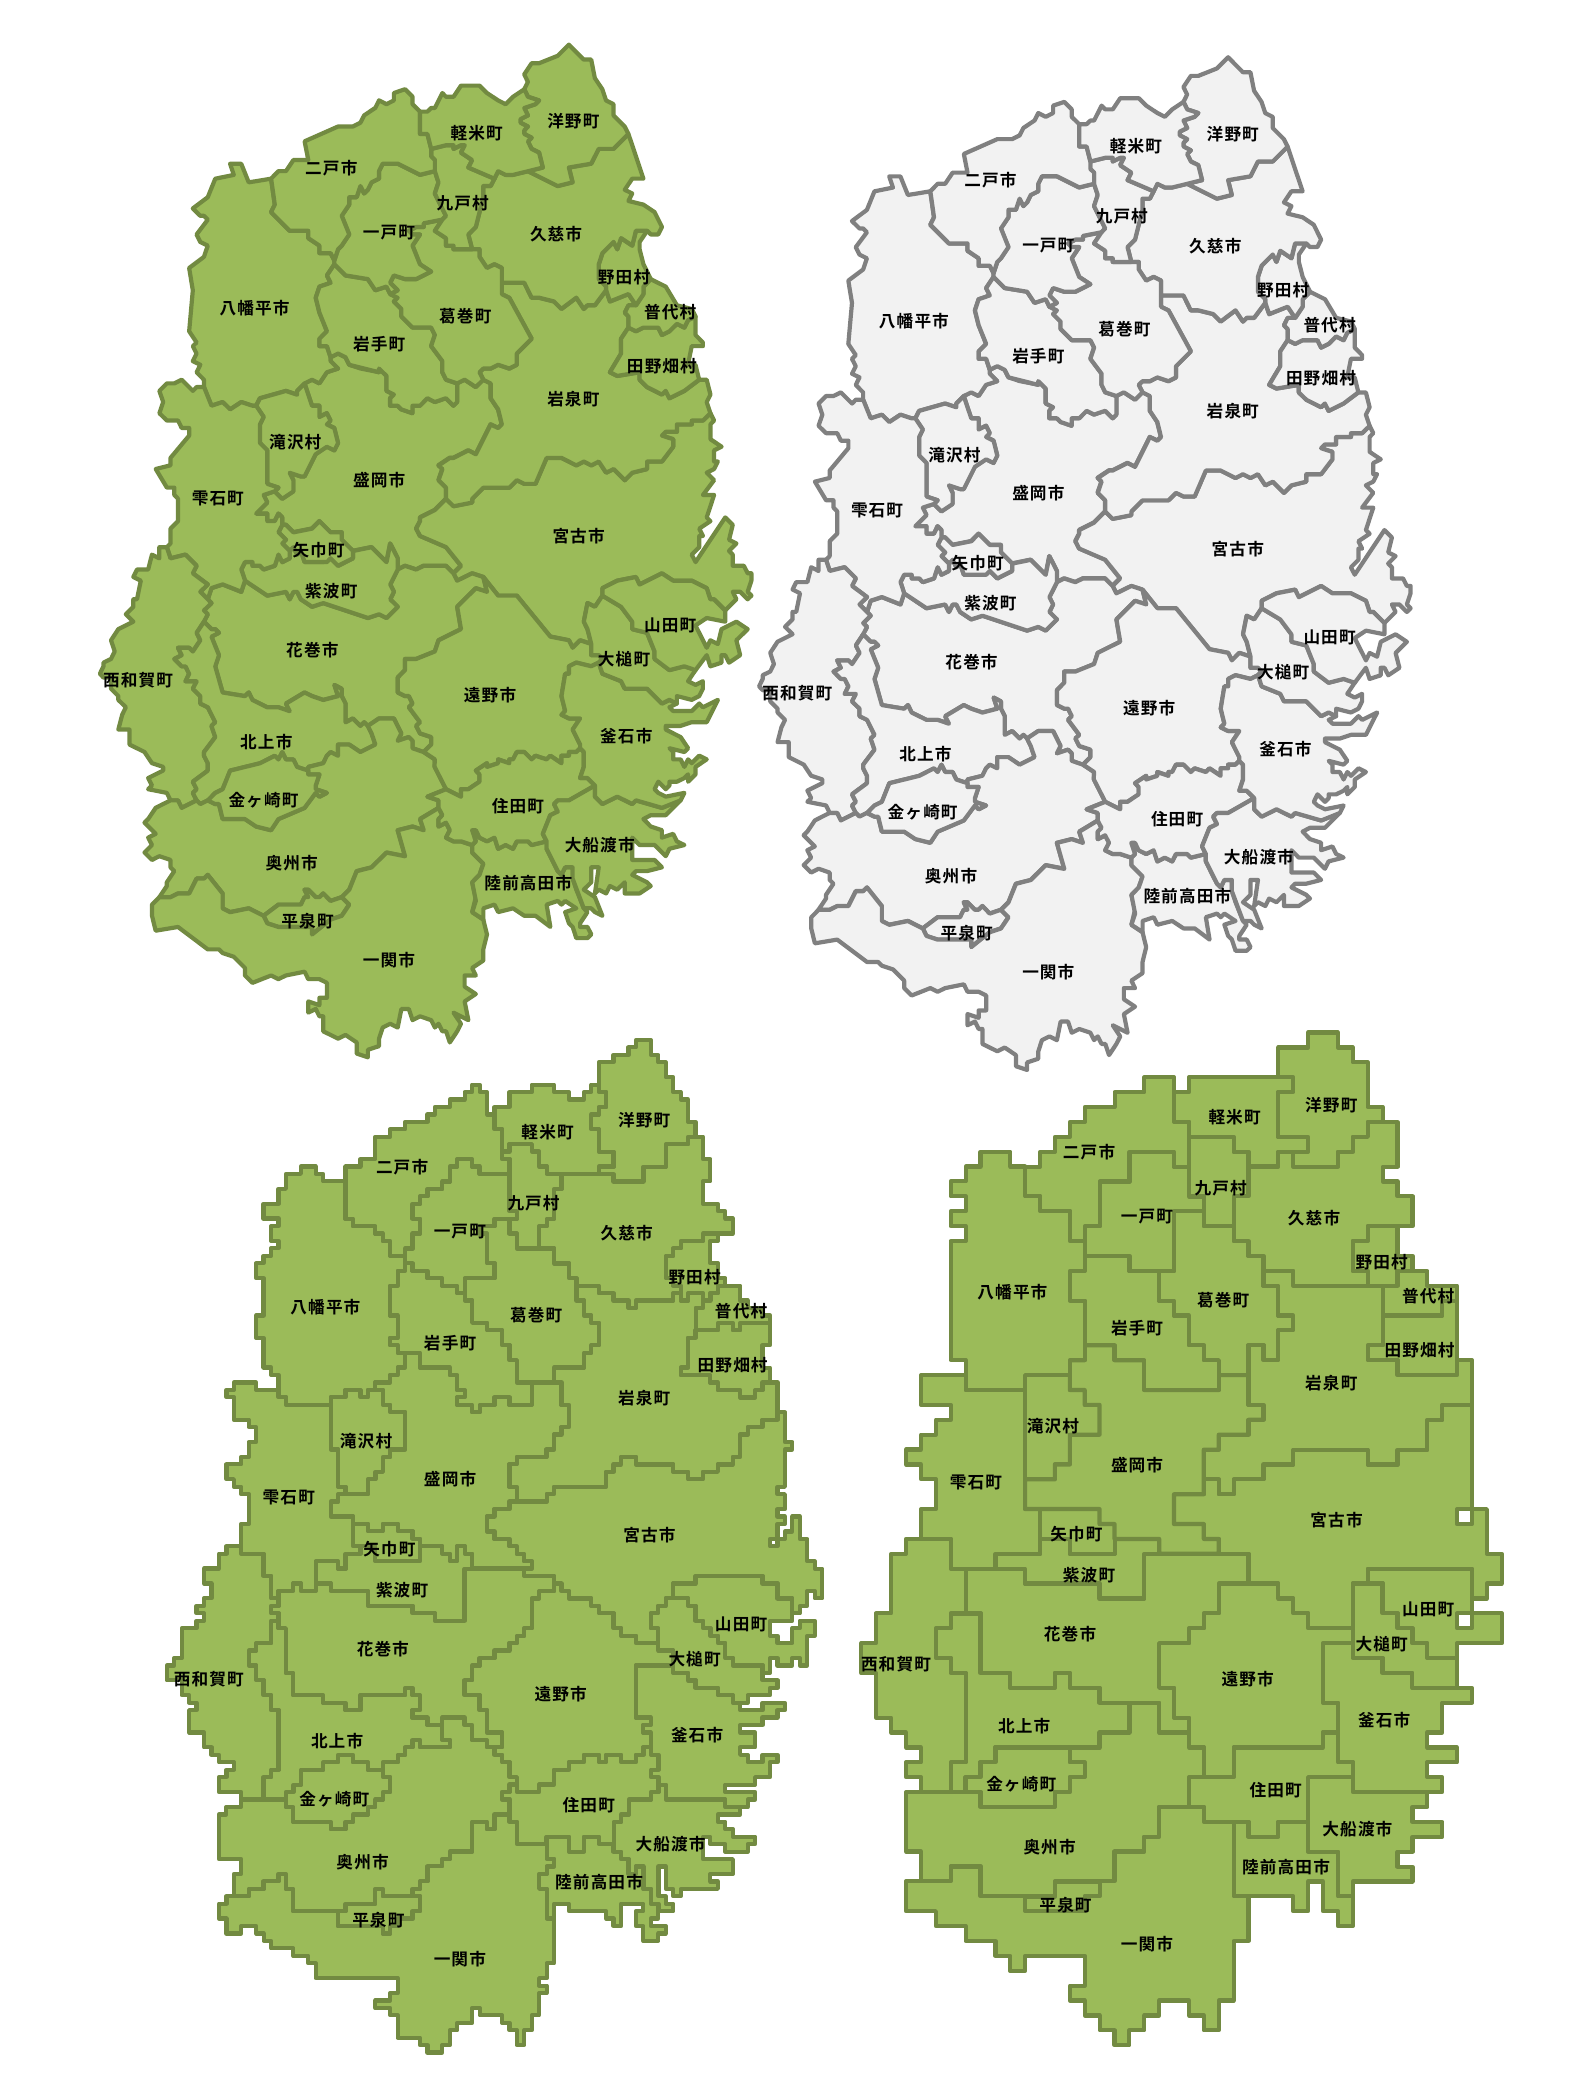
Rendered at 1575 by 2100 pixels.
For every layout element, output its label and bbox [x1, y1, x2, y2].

text_box [758, 56, 1411, 1071]
text_box [746, 115, 1373, 991]
text_box [166, 1039, 823, 2053]
text_box [157, 1102, 784, 1977]
text_box [87, 103, 714, 978]
text_box [844, 1087, 1471, 1962]
text_box [99, 44, 752, 1058]
text_box [861, 1032, 1502, 2046]
